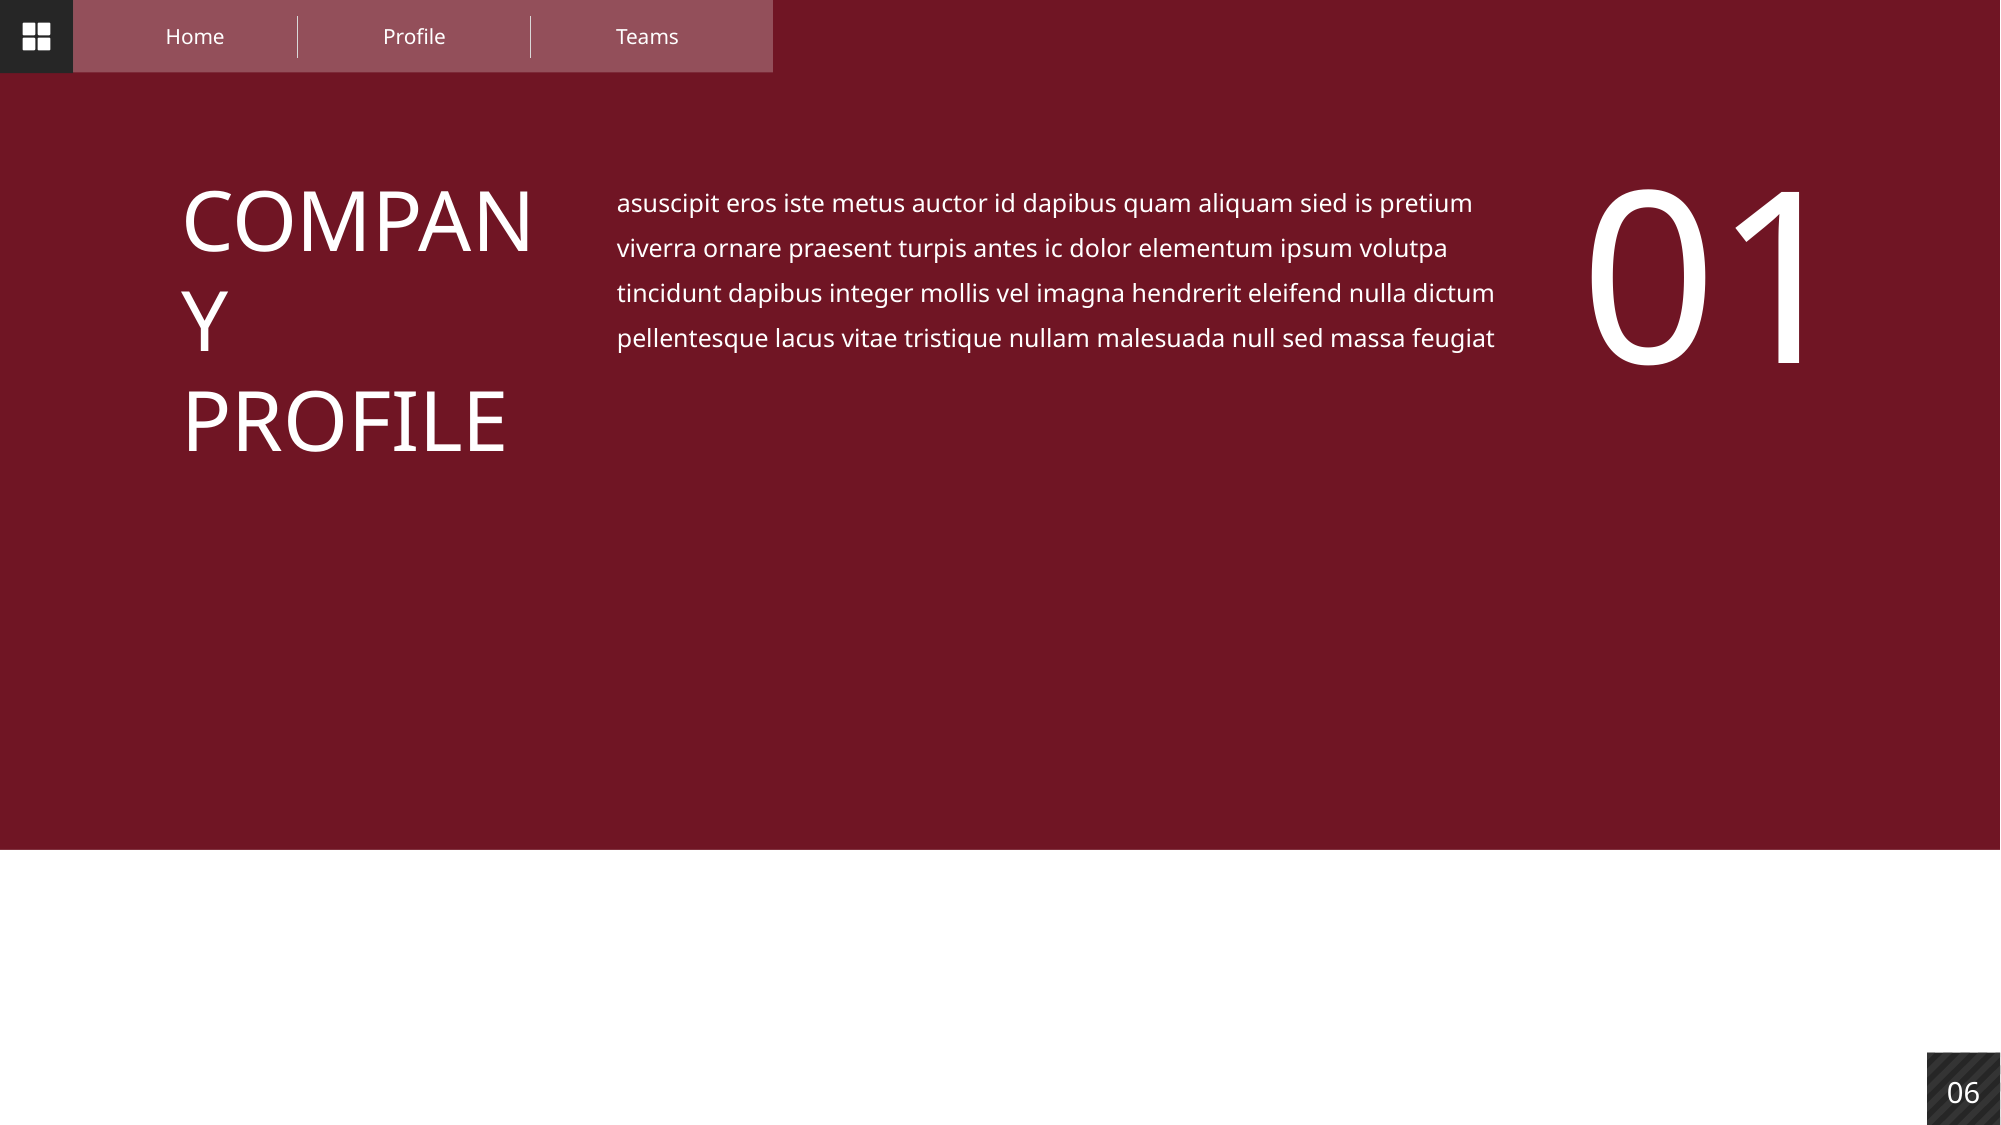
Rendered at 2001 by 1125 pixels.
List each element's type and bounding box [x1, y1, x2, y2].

text_box [0, 0, 2001, 1125]
